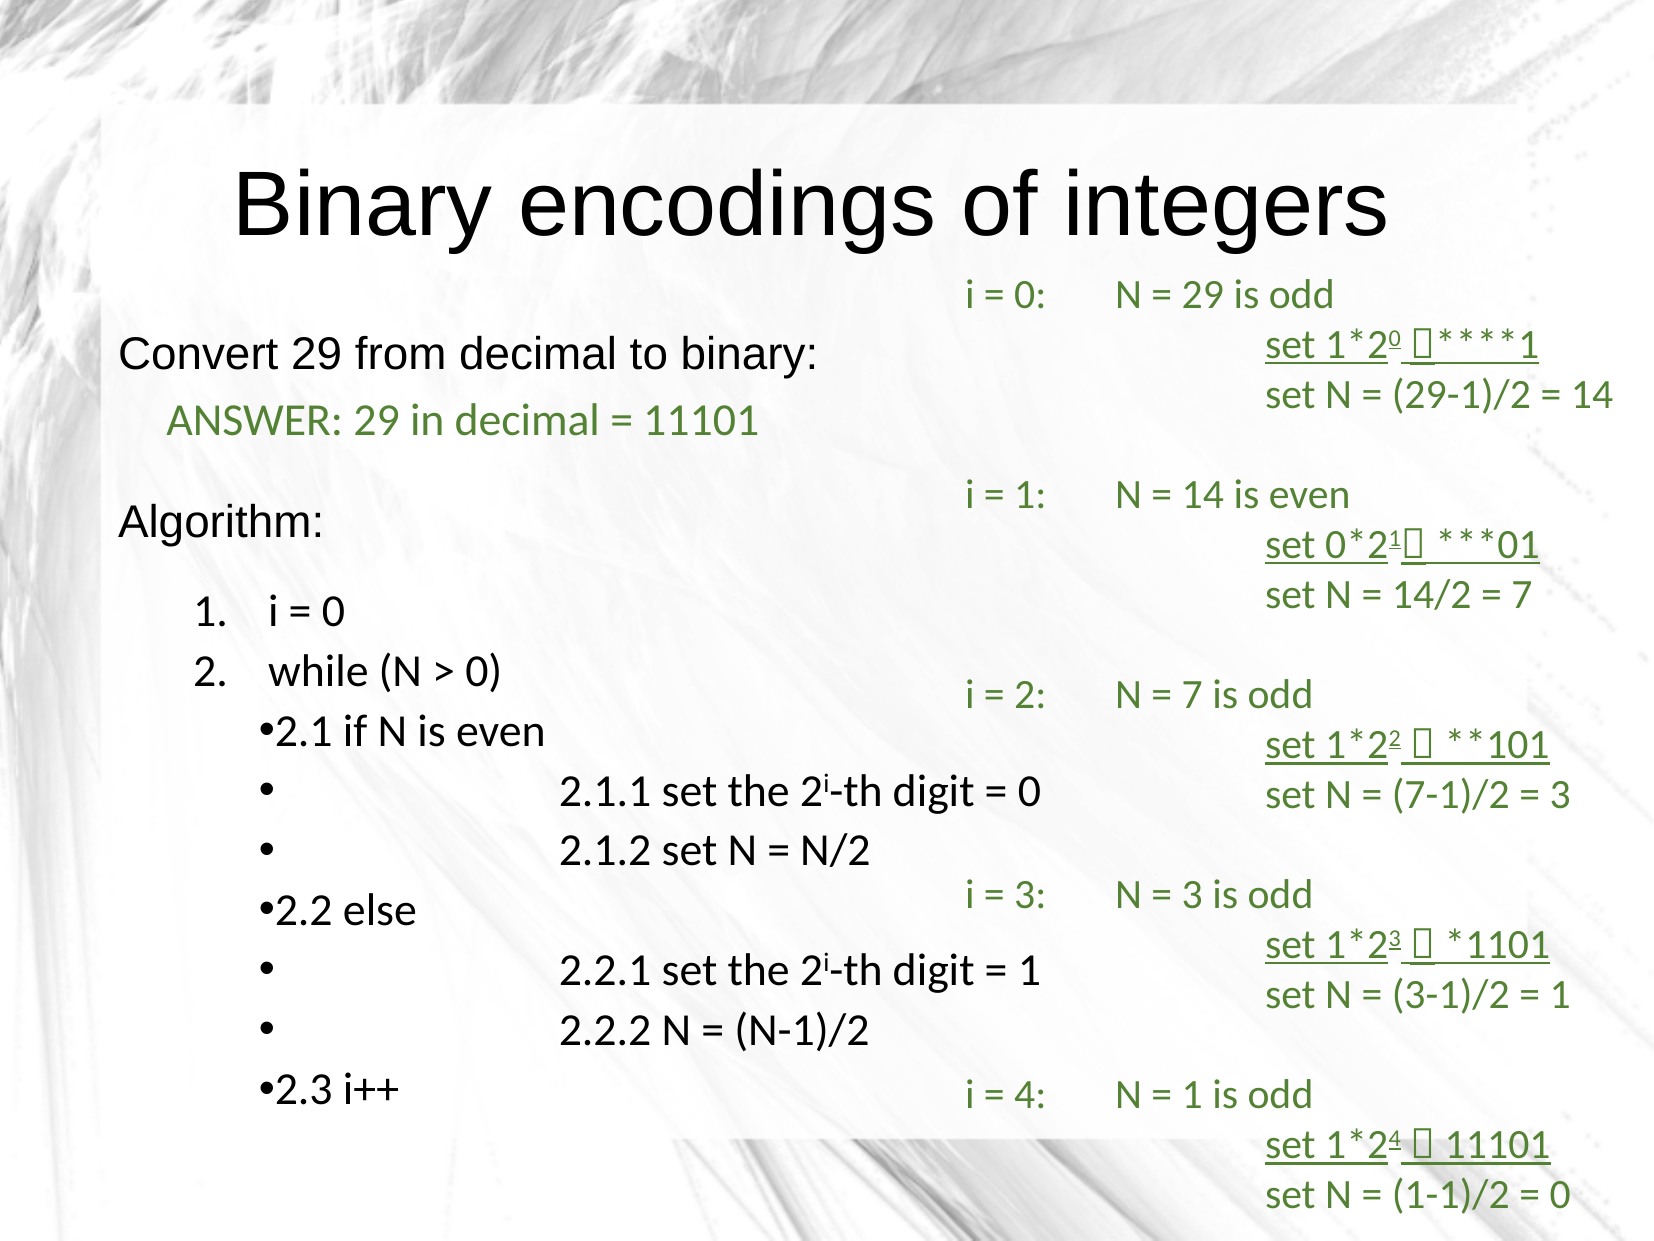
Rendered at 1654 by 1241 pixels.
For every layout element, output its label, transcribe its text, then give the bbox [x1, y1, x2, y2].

picture [0, 0, 1654, 1241]
text_box i = 0: N = 29 is odd set 1*20 ****1 set N = (29-1)/2 = 14 i = 1: N = 14 is even set 0*21 ***01 set N = 14/2 = 7 i = 2: N = 7 is odd set 1*22  **101 set N = (7-1)/2 = 3 i = 3: N = 3 is odd set 1*23  *1101 set N = (3-1)/2 = 1 i = 4: N = 1 is odd set 1*24  11101 set N = (1-1)/2 = 0 [950, 259, 1654, 1225]
list Convert 29 from decimal to binary: Algorithm: i = 0 while (N > 0) 2.1 if N is even 2.1.1 set the 2i-th digit = 0 2.1.2 set N = N/2 2.2 else 2.2.1 set the 2i-th digit = 1 2.2.2 N = (N-1)/2 2.3 i++ [118, 319, 950, 1109]
title Binary encodings of integers [118, 93, 1506, 299]
text_box ANSWER: 29 in decimal = 11101 [151, 382, 890, 453]
